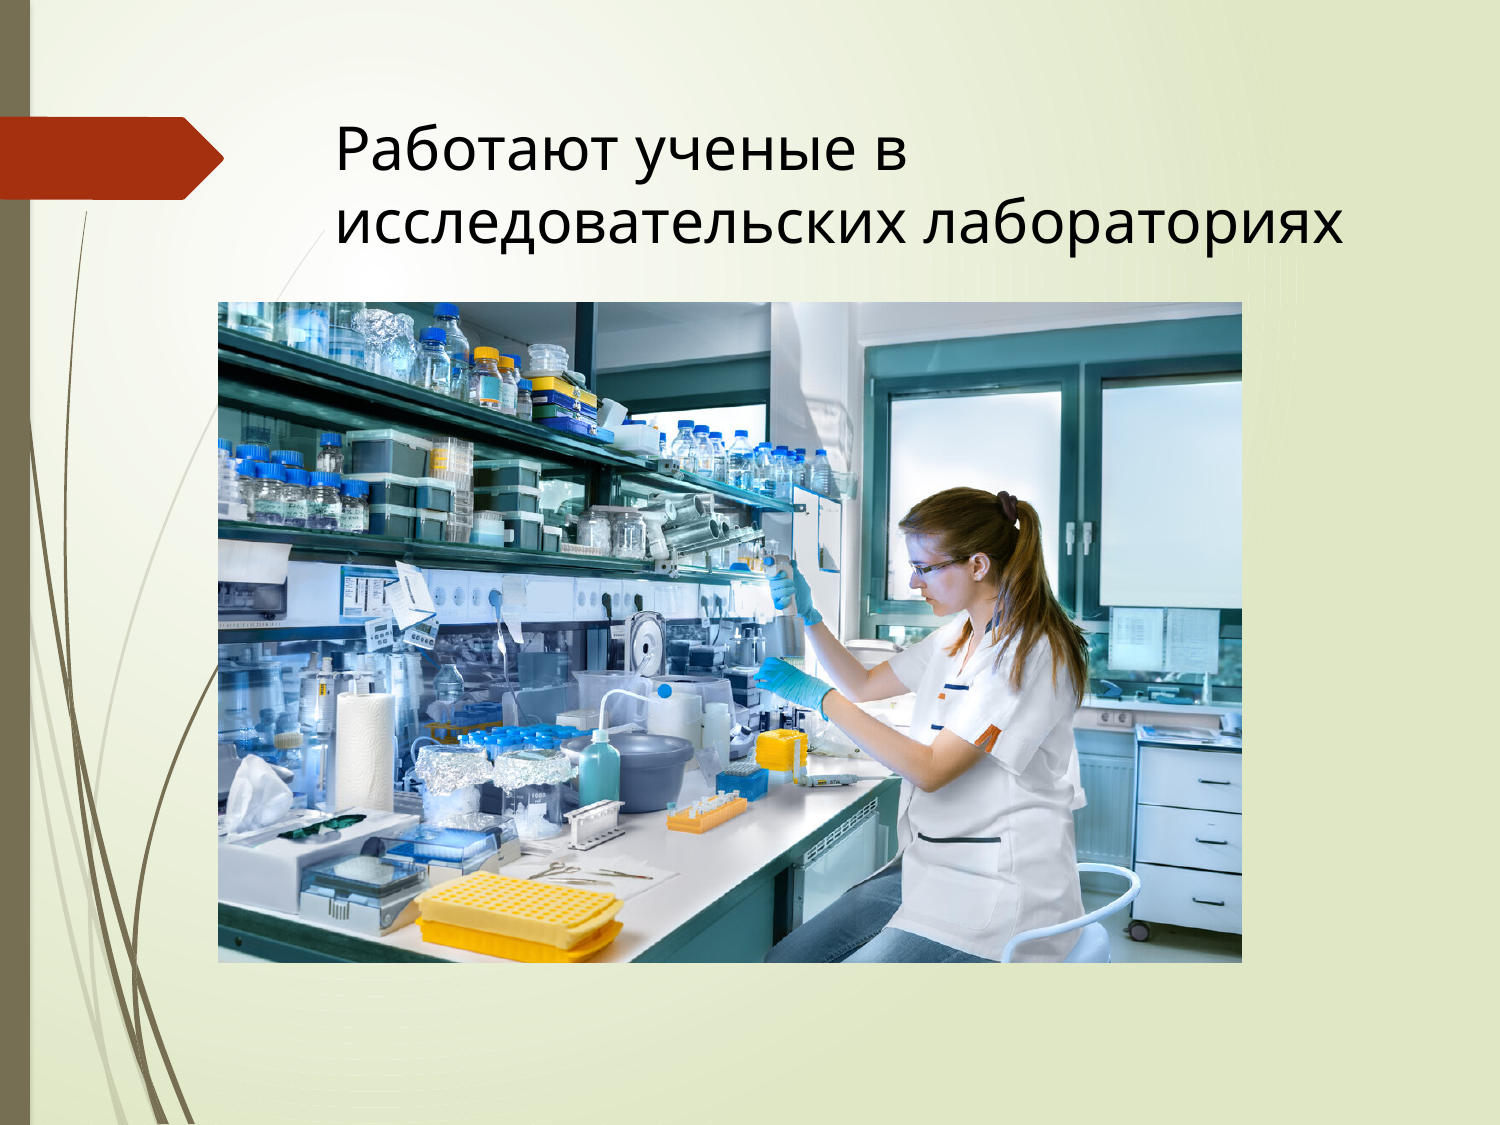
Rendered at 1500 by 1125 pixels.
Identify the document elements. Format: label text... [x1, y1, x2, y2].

title Работают ученые в исследовательских лабораториях [319, 102, 1400, 313]
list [218, 302, 1242, 963]
